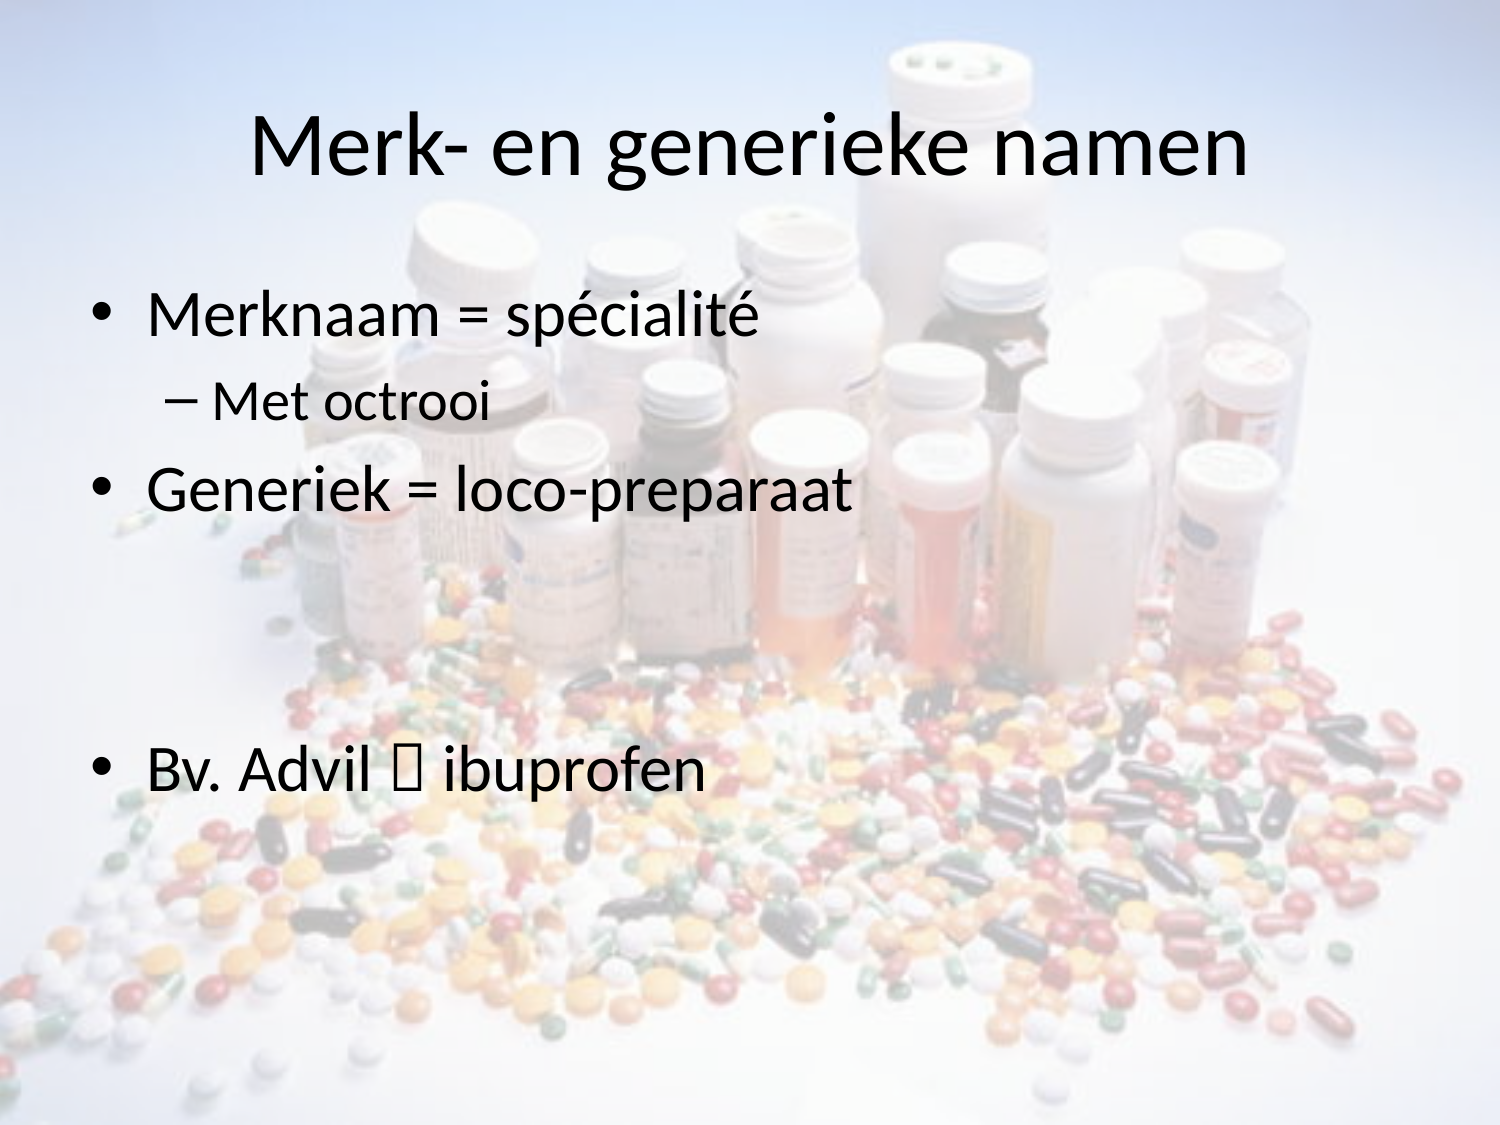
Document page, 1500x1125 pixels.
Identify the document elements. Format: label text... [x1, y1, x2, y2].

title Merk- en generieke namen [75, 45, 1425, 233]
list Merknaam = spécialité Met octrooi Generiek = loco-preparaat Bv. Advil  ibuprofen [75, 262, 1425, 1005]
